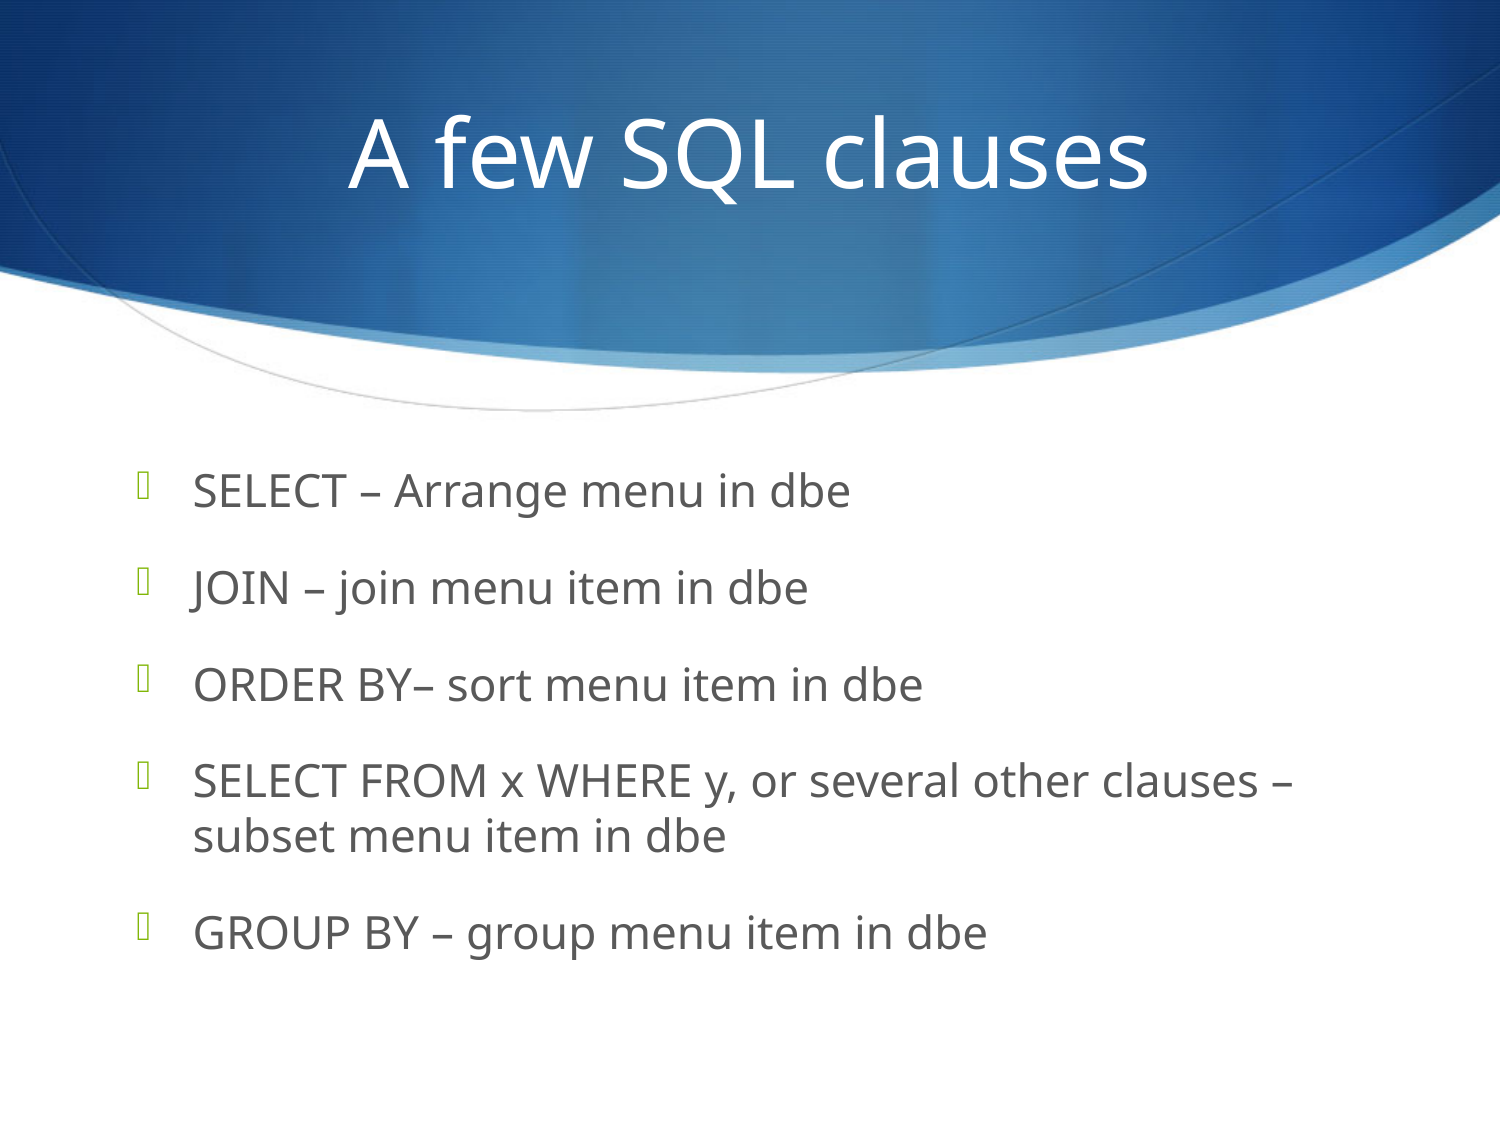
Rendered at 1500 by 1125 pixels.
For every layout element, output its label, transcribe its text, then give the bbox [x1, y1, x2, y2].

picture [0, 0, 1500, 1125]
title A few SQL clauses [75, 56, 1425, 245]
list SELECT – Arrange menu in dbe JOIN – join menu item in dbe ORDER BY– sort menu item in dbe SELECT FROM x WHERE y, or several other clauses – subset menu item in dbe GROUP BY – group menu item in dbe [121, 454, 1379, 991]
